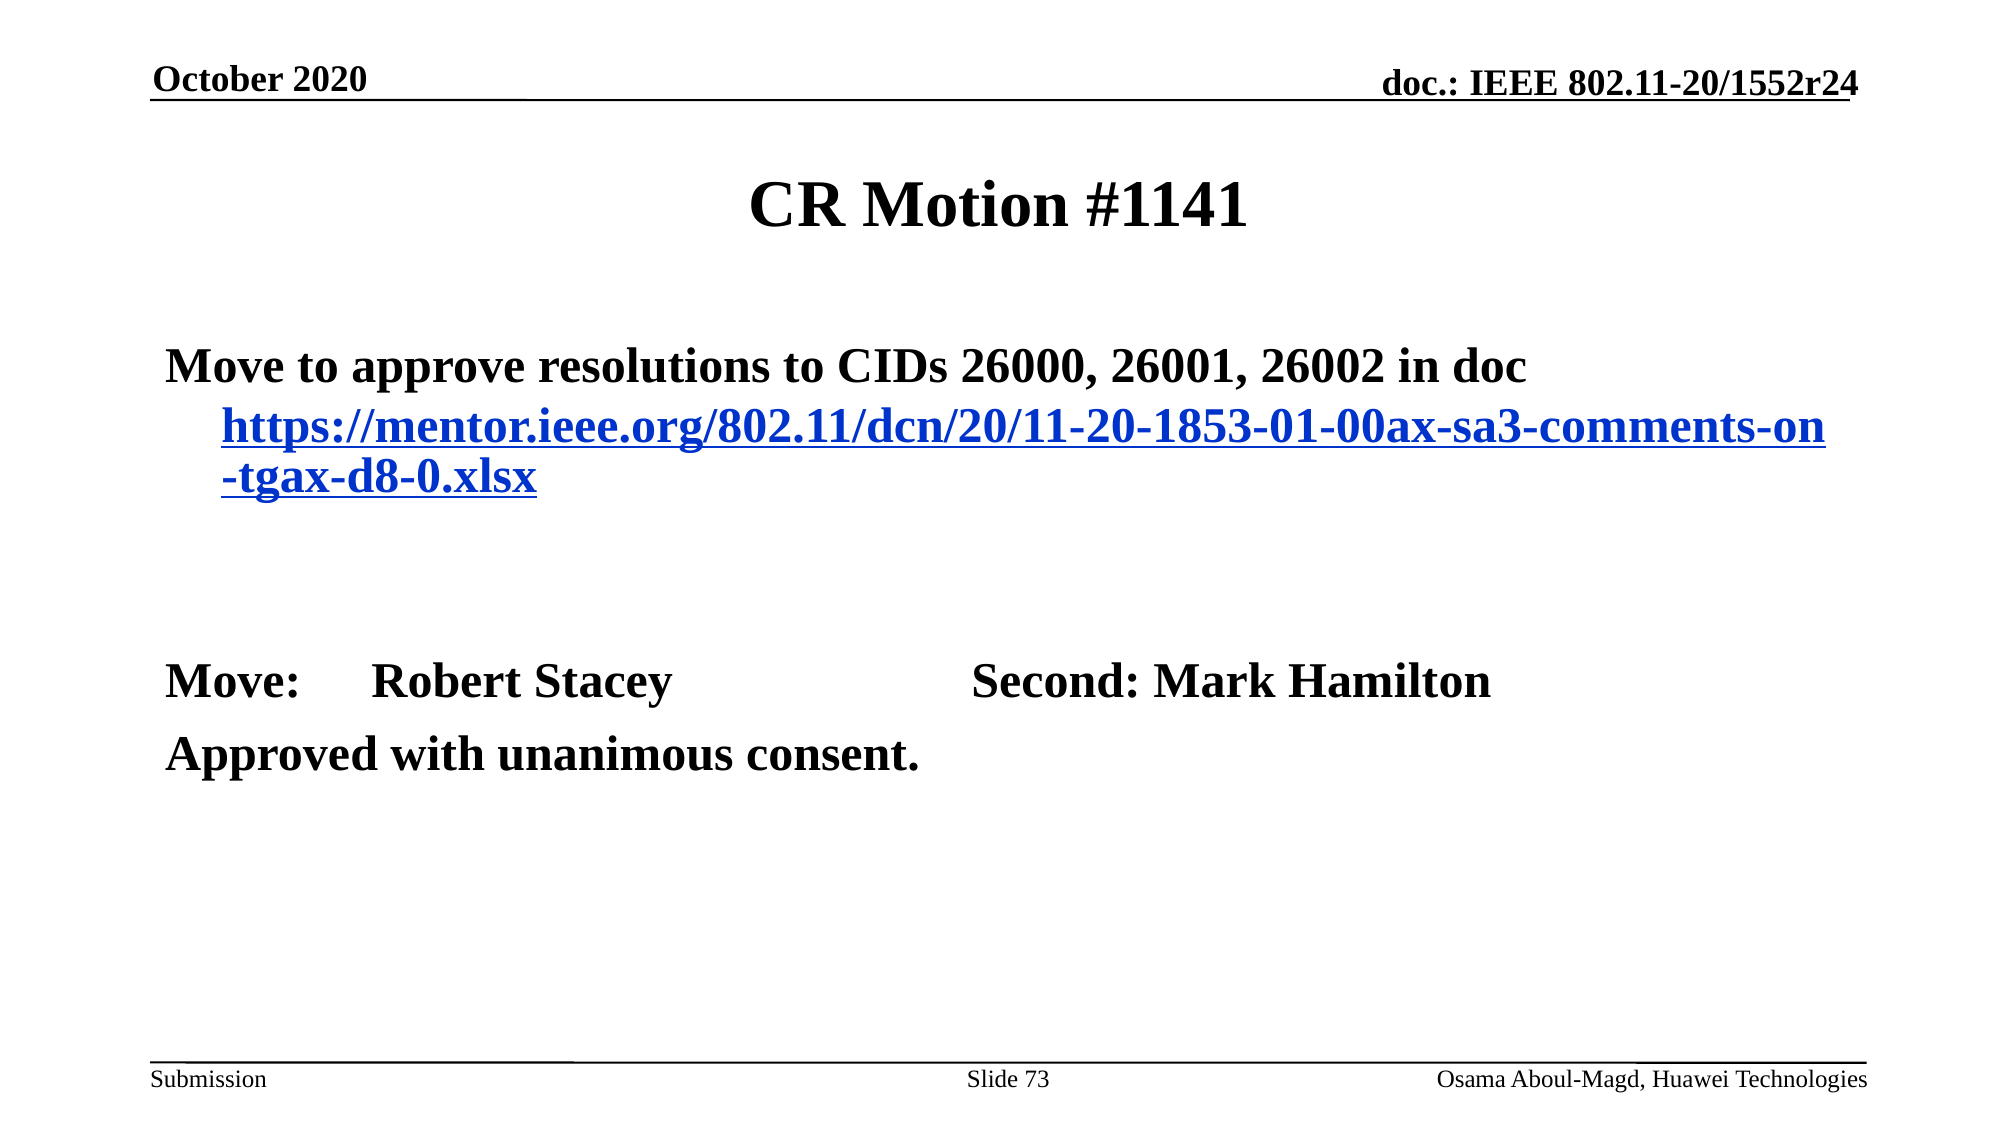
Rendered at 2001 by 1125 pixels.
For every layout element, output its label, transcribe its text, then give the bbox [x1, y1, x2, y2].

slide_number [152, 54, 563, 100]
list Move to approve resolutions to CIDs 26000, 26001, 26002 in doc https://mentor.ieee.org/802.11/dcn/20/11-20-1853-01-00ax-sa3-comments-on-tgax-d8-0.xlsx Move: Robert Stacey Second: Mark Hamilton Approved with unanimous consent. [149, 324, 1850, 1000]
footer Osama Aboul-Magd, Huawei Technologies [1171, 1061, 1869, 1093]
slide_number Slide 73 [950, 1061, 1067, 1123]
title CR Motion #1141 [149, 112, 1850, 288]
